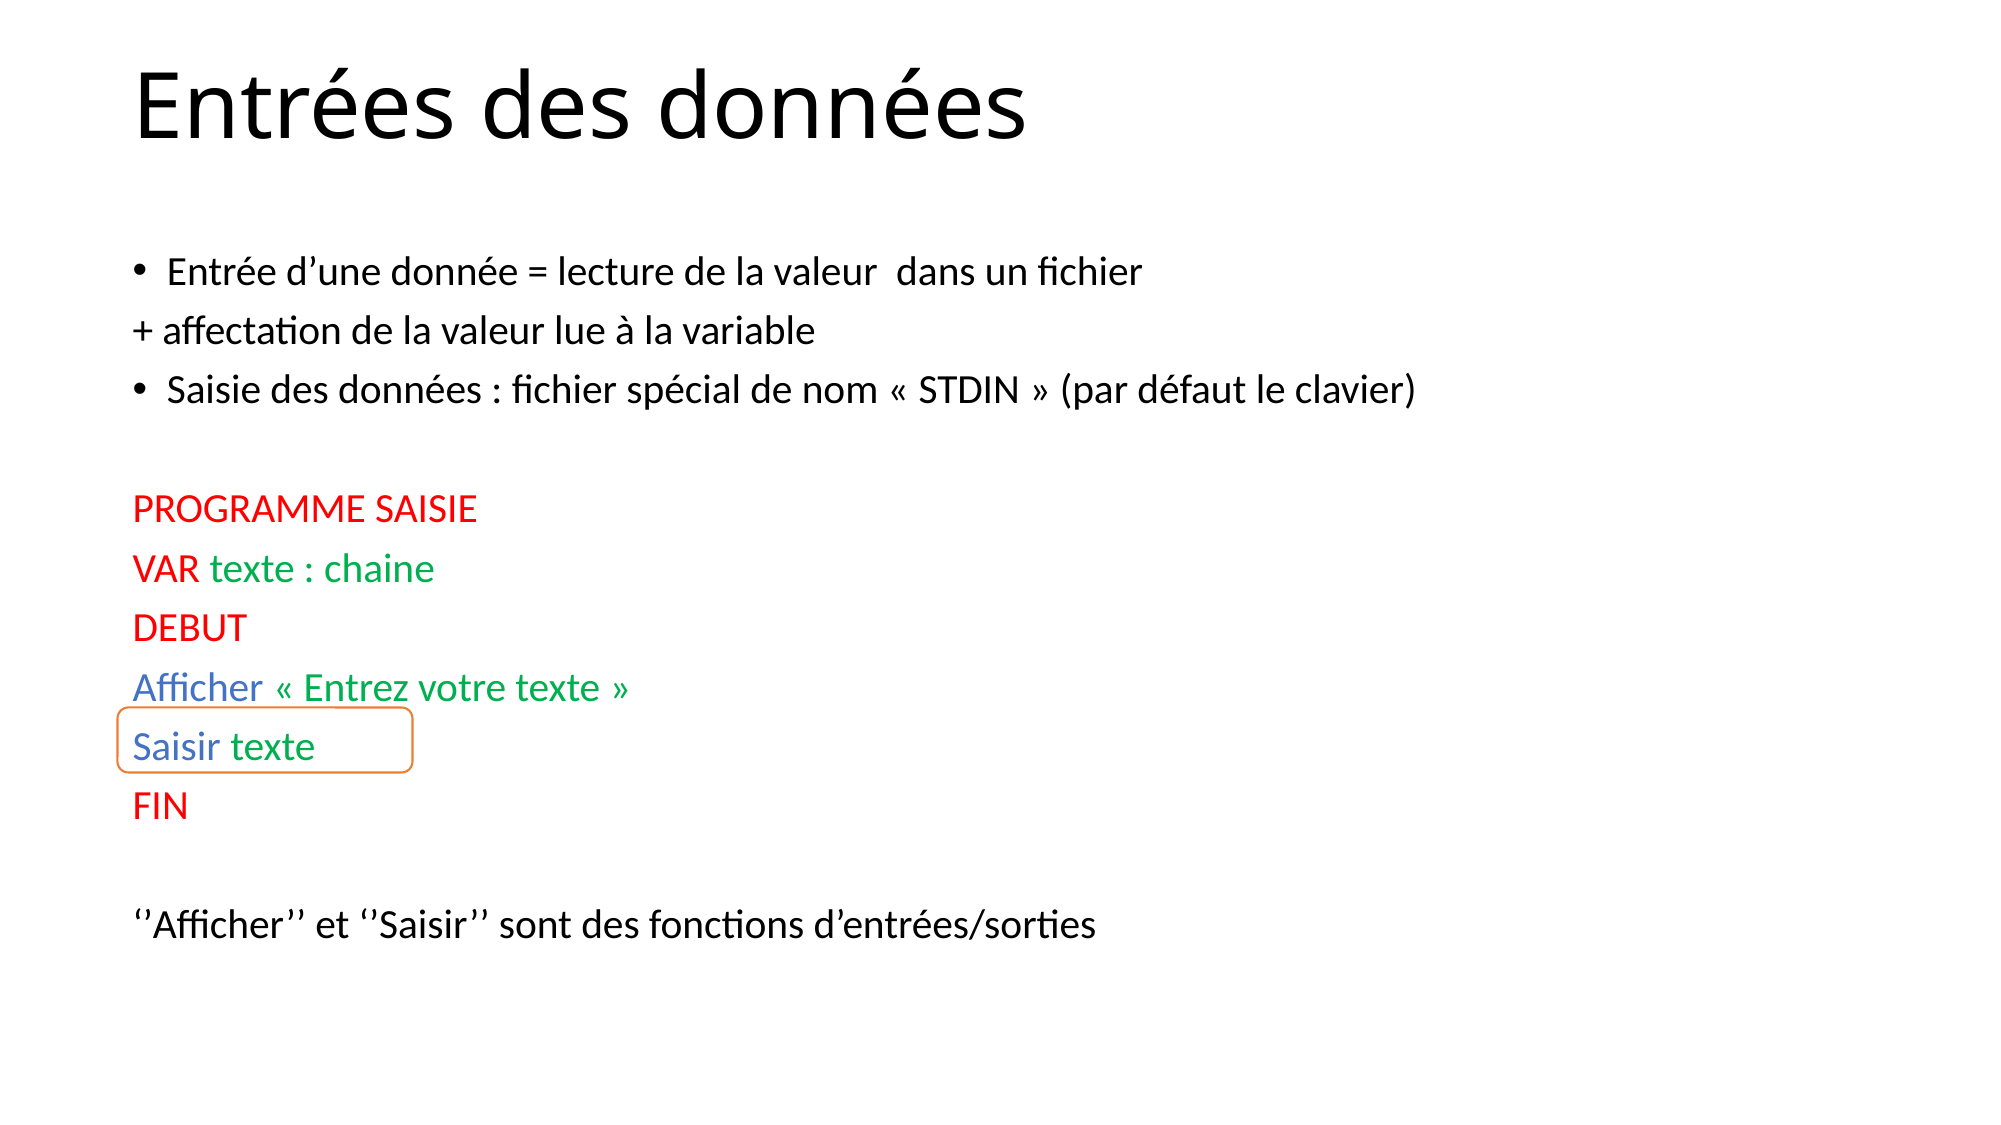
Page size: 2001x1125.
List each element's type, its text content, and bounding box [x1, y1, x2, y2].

list Entrée d’une donnée = lecture de la valeur dans un fichier + affectation de la valeur lue à la variable Saisie des données : fichier spécial de nom « STDIN » (par défaut le clavier) PROGRAMME SAISIE VAR texte : chaine DEBUT Afficher « Entrez votre texte » Saisir texte FIN ‘’Afficher’’ et ‘’Saisir’’ sont des fonctions d’entrées/sorties [117, 242, 1843, 956]
title Entrées des données [117, 0, 1843, 218]
text_box [116, 706, 414, 774]
